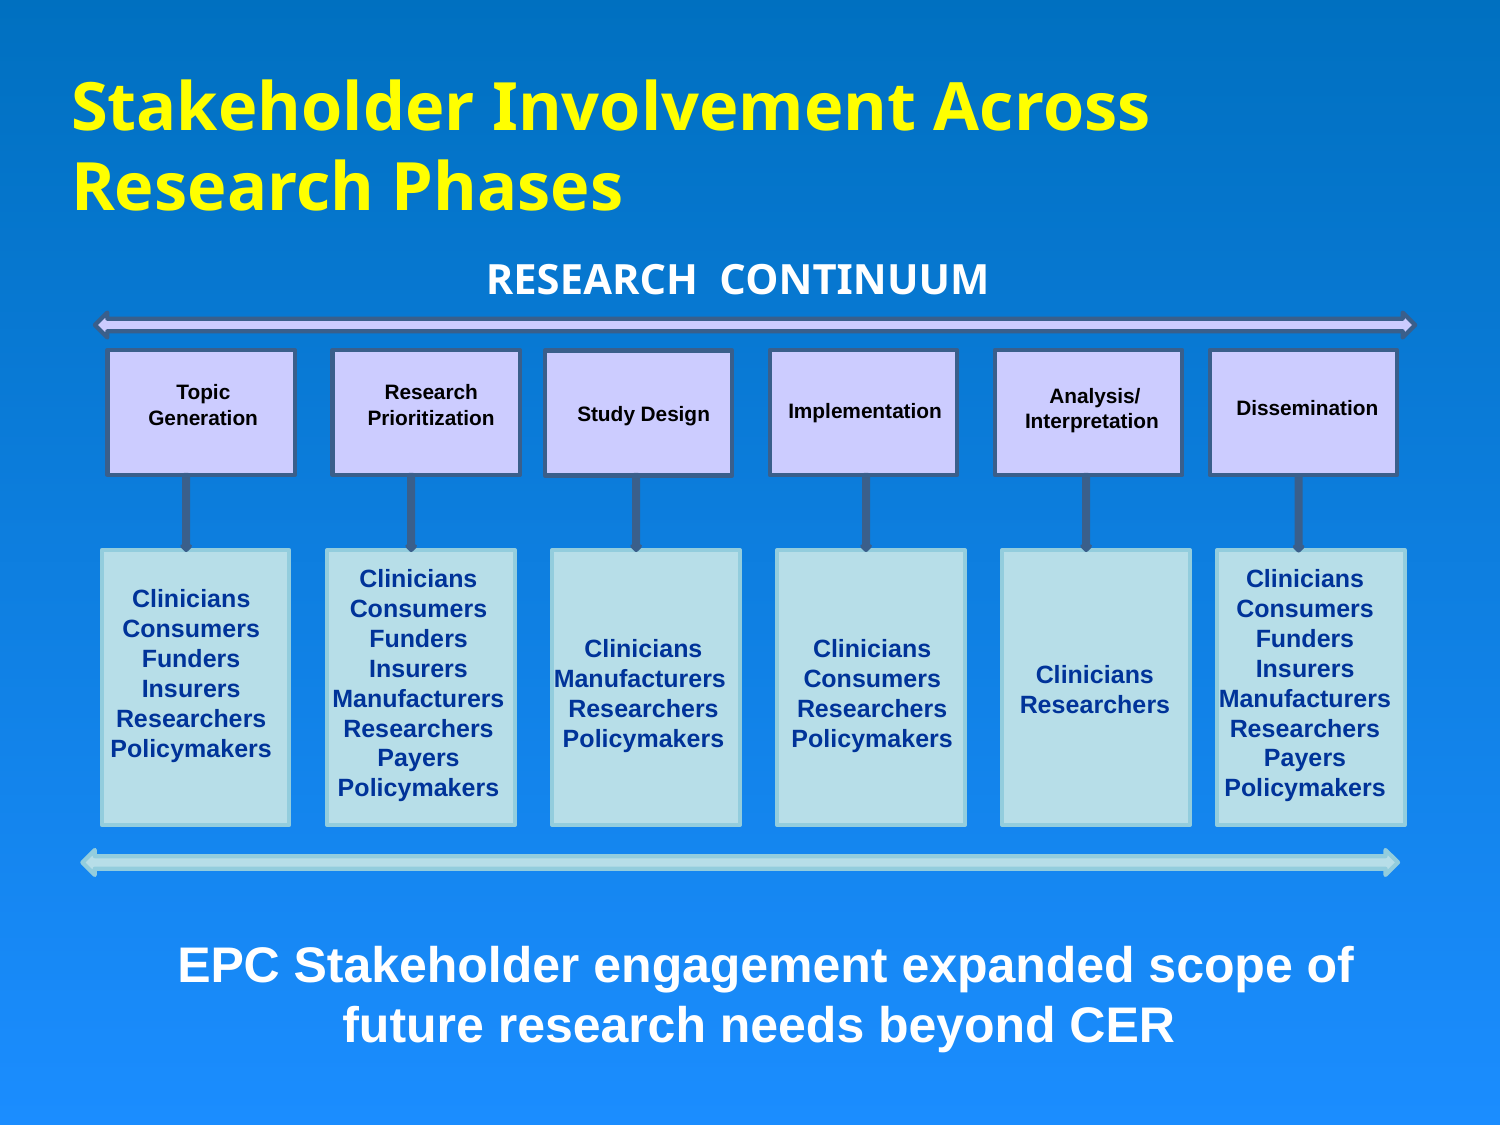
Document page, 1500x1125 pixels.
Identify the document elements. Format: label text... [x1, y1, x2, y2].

text_box Clinicians Researchers [999, 651, 1191, 727]
text_box Analysis/ Interpretation [969, 374, 1208, 440]
text_box [993, 440, 1184, 477]
text_box [105, 348, 297, 477]
text_box Research Continuum [412, 245, 1063, 316]
text_box Clinicians Consumers Funders Insurers Manufacturers Researchers Payers Policymakers [1200, 554, 1411, 810]
text_box [80, 848, 1401, 877]
text_box Implementation [740, 389, 969, 430]
text_box Clinicians Manufacturers Researchers Policymakers [525, 624, 762, 760]
text_box [330, 348, 522, 477]
text_box [860, 472, 872, 553]
text_box Study Design [549, 392, 738, 433]
text_box [100, 770, 291, 827]
text_box [1000, 548, 1192, 827]
text_box [1292, 473, 1305, 553]
text_box [630, 472, 642, 553]
text_box Topic Generation [109, 371, 297, 437]
text_box Dissemination [1182, 387, 1433, 428]
text_box [993, 348, 1184, 374]
text_box [1215, 810, 1407, 827]
text_box [100, 548, 291, 574]
text_box [775, 548, 967, 624]
text_box [550, 760, 742, 827]
text_box Stakeholder Involvement Across Research Phases [56, 62, 1444, 225]
text_box Clinicians Consumers Funders Insurers Researchers Policymakers [87, 574, 295, 770]
text_box [775, 760, 967, 827]
text_box Clinicians Consumers Funders Insurers Manufacturers Researchers Payers Policymakers [312, 554, 525, 810]
text_box Research Prioritization [337, 371, 525, 437]
text_box [180, 472, 192, 553]
text_box [768, 348, 959, 389]
text_box [92, 310, 1418, 340]
text_box [543, 348, 734, 478]
text_box [325, 548, 517, 554]
text_box [768, 430, 959, 477]
text_box [405, 472, 417, 553]
text_box [1215, 548, 1407, 554]
text_box Clinicians Consumers Researchers Policymakers [774, 624, 970, 760]
text_box [1208, 428, 1399, 477]
text_box [550, 548, 742, 624]
text_box [1080, 472, 1092, 553]
text_box [1208, 348, 1399, 387]
text_box EPC Stakeholder engagement expanded scope of future research needs beyond CER [74, 924, 1438, 1060]
text_box [325, 810, 517, 827]
